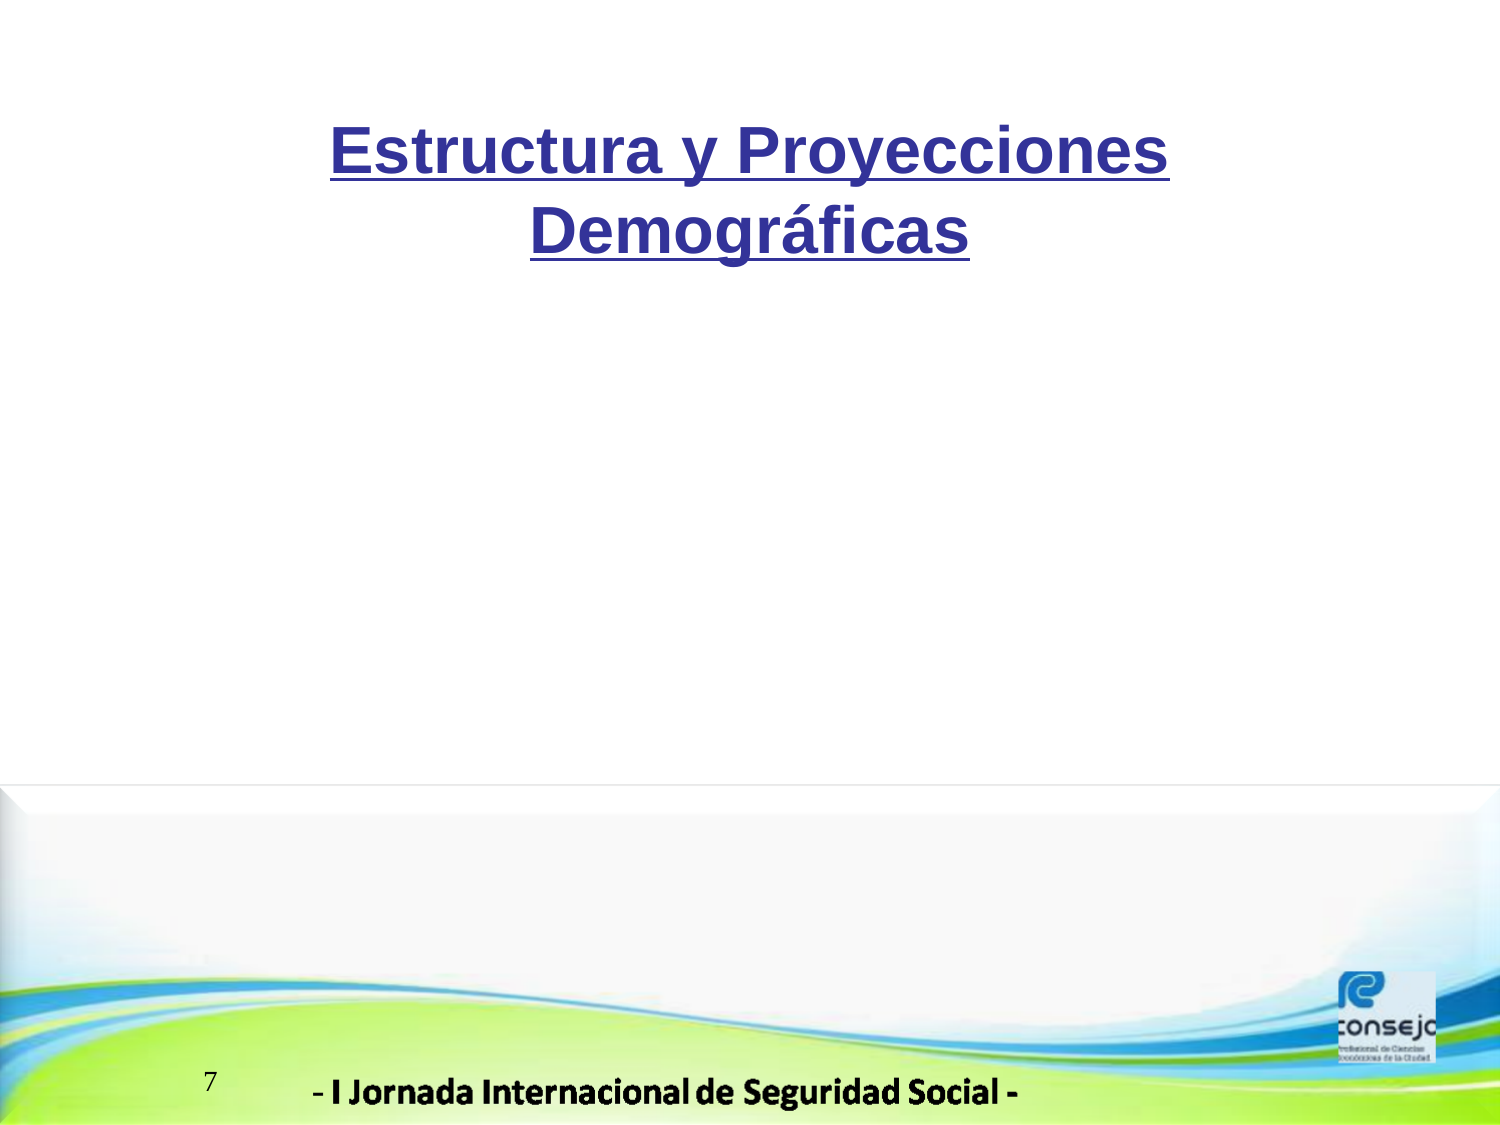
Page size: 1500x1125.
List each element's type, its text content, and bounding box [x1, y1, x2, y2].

title Estructura y Proyecciones Demográficas [112, 99, 1388, 232]
picture [0, 780, 1500, 1125]
slide_number 7 [0, 1054, 234, 1125]
